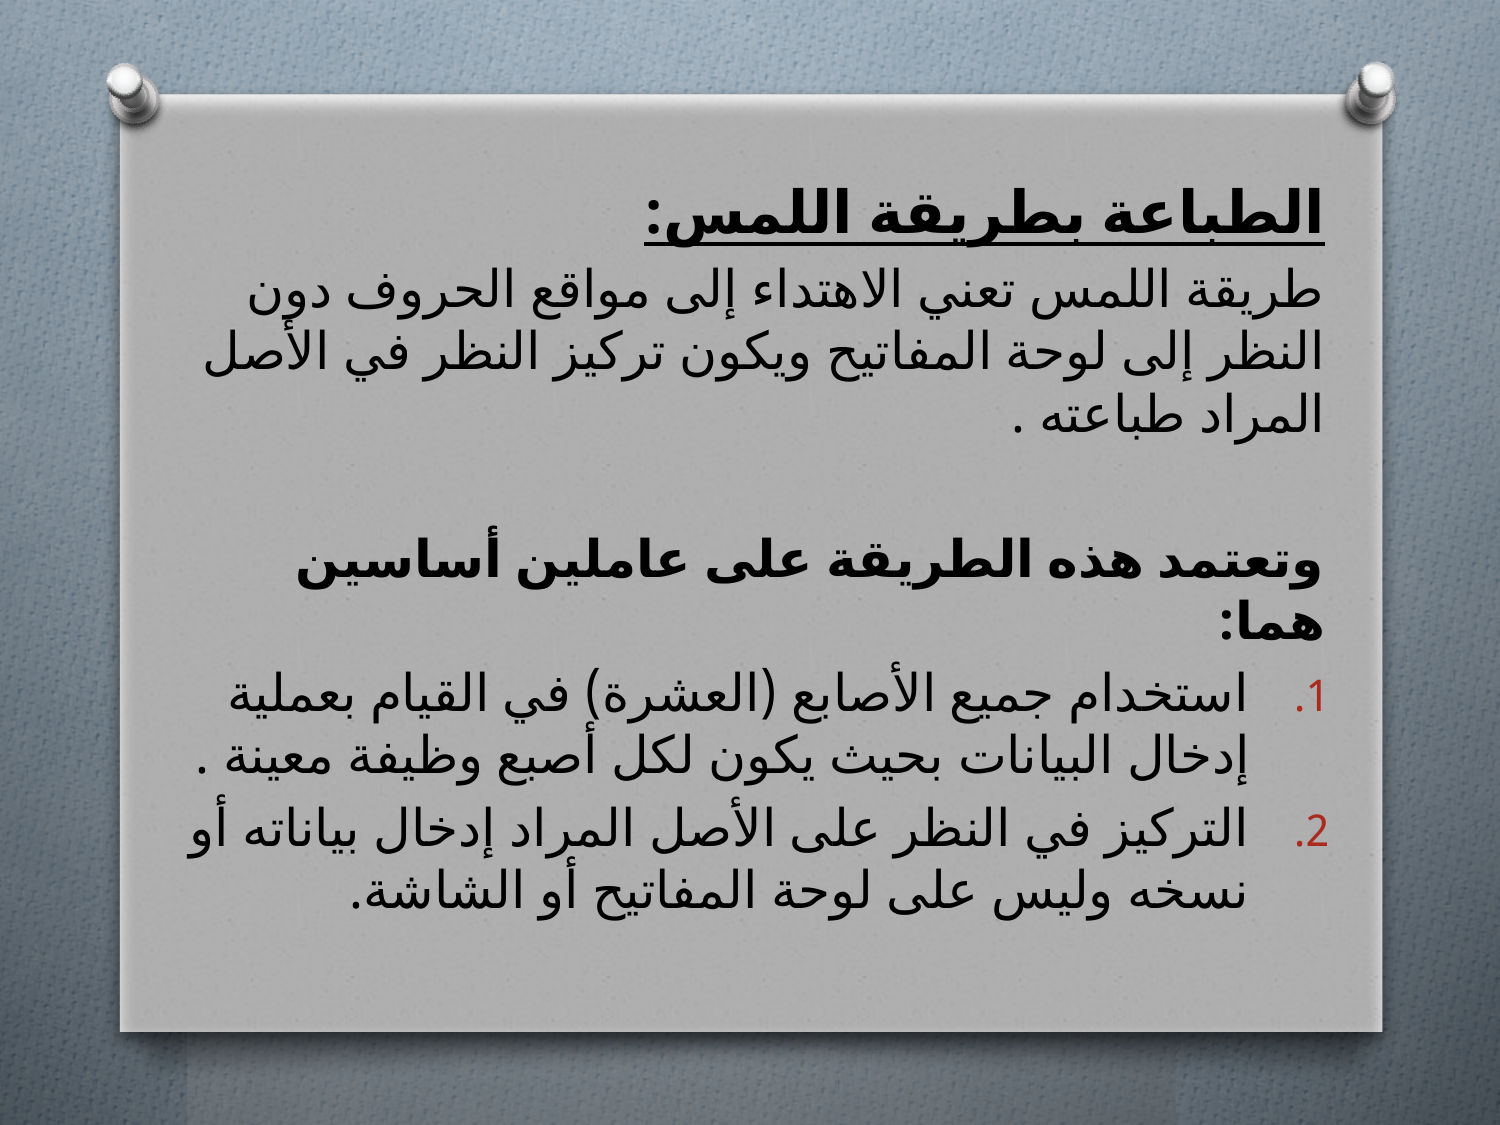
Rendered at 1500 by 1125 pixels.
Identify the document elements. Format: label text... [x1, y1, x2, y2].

picture [75, 29, 198, 153]
picture [1317, 35, 1439, 156]
list الطباعة بطريقة اللمس: طريقة اللمس تعني الاهتداء إلى مواقع الحروف دون النظر إلى لوحة المفاتيح ويكون تركيز النظر في الأصل المراد طباعته . وتعتمد هذه الطريقة على عاملين أساسين هما: استخدام جميع الأصابع (العشرة) في القيام بعملية إدخال البيانات بحيث يكون لكل أصبع وظيفة معينة . التركيز في النظر على الأصل المراد إدخال بياناته أو نسخه وليس على لوحة المفاتيح أو الشاشة. [171, 101, 1341, 988]
